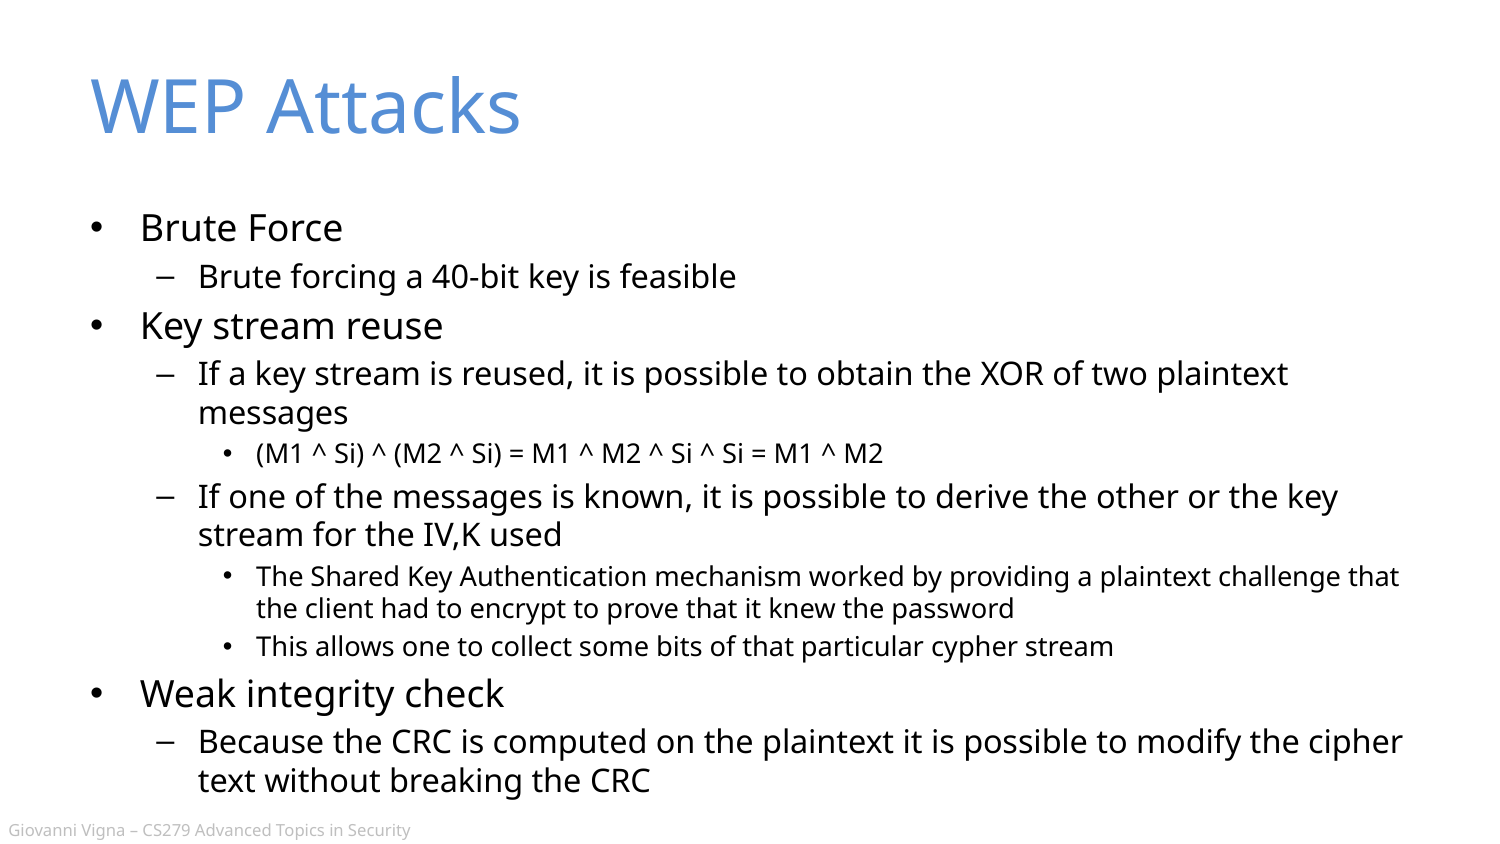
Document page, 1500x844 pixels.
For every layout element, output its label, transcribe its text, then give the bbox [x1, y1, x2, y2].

title WEP Attacks [75, 33, 1425, 175]
list Brute Force Brute forcing a 40-bit key is feasible Key stream reuse If a key stream is reused, it is possible to obtain the XOR of two plaintext messages (M1 ^ Si) ^ (M2 ^ Si) = M1 ^ M2 ^ Si ^ Si = M1 ^ M2 If one of the messages is known, it is possible to derive the other or the key stream for the IV,K used The Shared Key Authentication mechanism worked by providing a plaintext challenge that the client had to encrypt to prove that it knew the password This allows one to collect some bits of that particular cypher stream Weak integrity check Because the CRC is computed on the plaintext it is possible to modify the cipher text without breaking the CRC [75, 196, 1425, 813]
